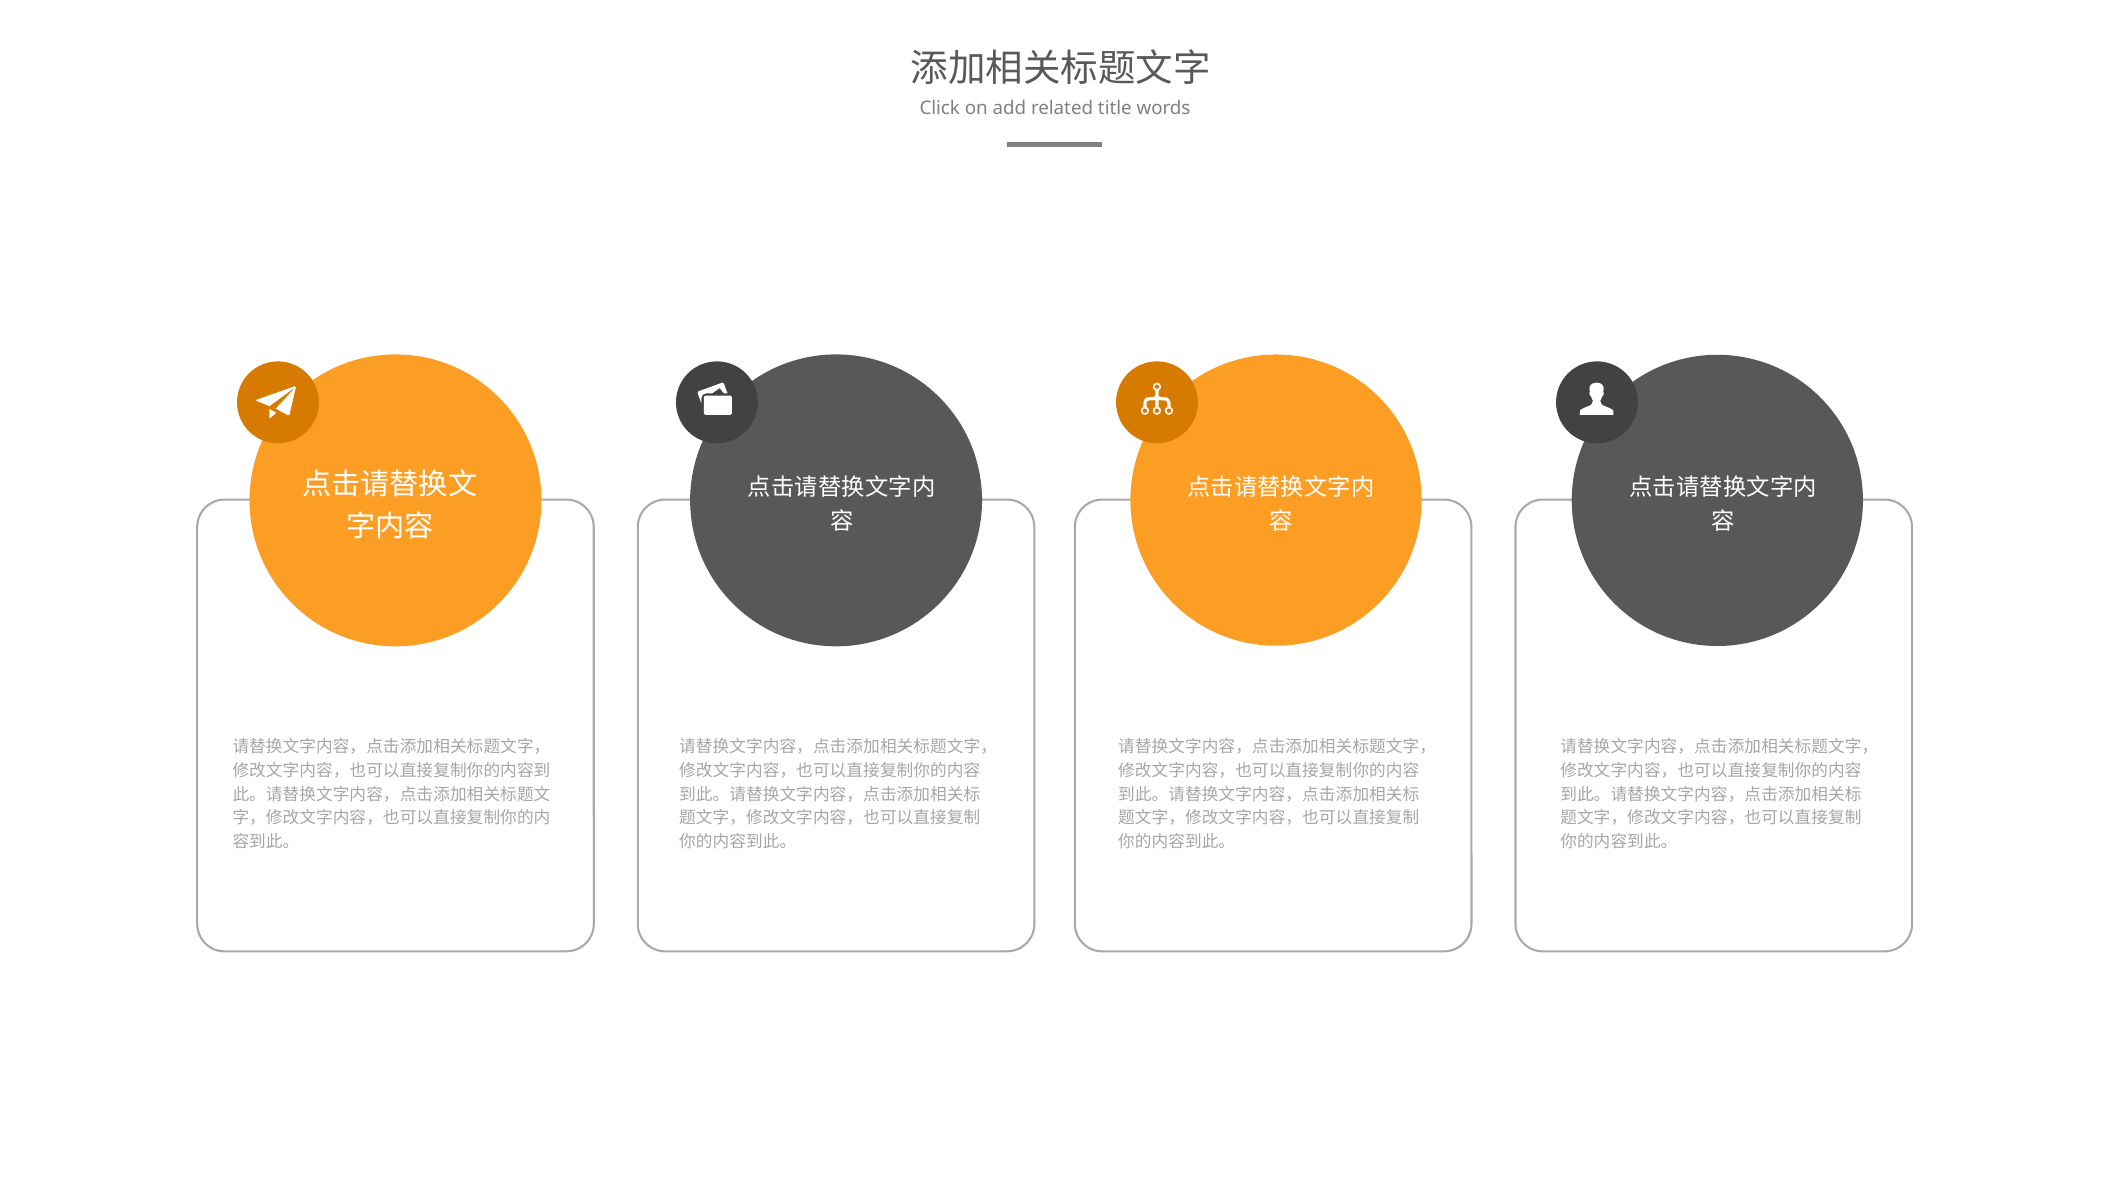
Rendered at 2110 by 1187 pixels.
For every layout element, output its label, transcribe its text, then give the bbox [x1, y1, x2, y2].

text_box [249, 354, 542, 647]
text_box 点击请替换文字内容 [1175, 466, 1387, 534]
text_box [1130, 354, 1422, 646]
text_box 请替换文字内容，点击添加相关标题文字，修改文字内容，也可以直接复制你的内容到此。请替换文字内容，点击添加相关标题文字，修改文字内容，也可以直接复制你的内容到此。 [679, 693, 994, 890]
text_box 请替换文字内容，点击添加相关标题文字，修改文字内容，也可以直接复制你的内容到此。请替换文字内容，点击添加相关标题文字，修改文字内容，也可以直接复制你的内容到此。 [217, 693, 573, 890]
text_box [690, 354, 983, 647]
text_box [1571, 354, 1863, 647]
text_box 点击请替换文字内容 [276, 466, 504, 534]
text_box [197, 499, 594, 952]
text_box 添加相关标题文字 [877, 37, 1245, 95]
text_box [1515, 499, 1913, 952]
text_box 请替换文字内容，点击添加相关标题文字，修改文字内容，也可以直接复制你的内容到此。请替换文字内容，点击添加相关标题文字，修改文字内容，也可以直接复制你的内容到此。 [1118, 693, 1433, 890]
text_box [1074, 499, 1472, 952]
text_box [1116, 361, 1198, 444]
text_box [236, 361, 319, 444]
text_box [637, 499, 1035, 952]
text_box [675, 361, 758, 444]
text_box 点击请替换文字内容 [1617, 466, 1829, 534]
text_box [1556, 361, 1638, 444]
text_box Click on add related title words [877, 89, 1232, 124]
text_box [1140, 382, 1174, 415]
text_box 点击请替换文字内容 [736, 466, 948, 534]
text_box 请替换文字内容，点击添加相关标题文字，修改文字内容，也可以直接复制你的内容到此。请替换文字内容，点击添加相关标题文字，修改文字内容，也可以直接复制你的内容到此。 [1560, 693, 1875, 890]
